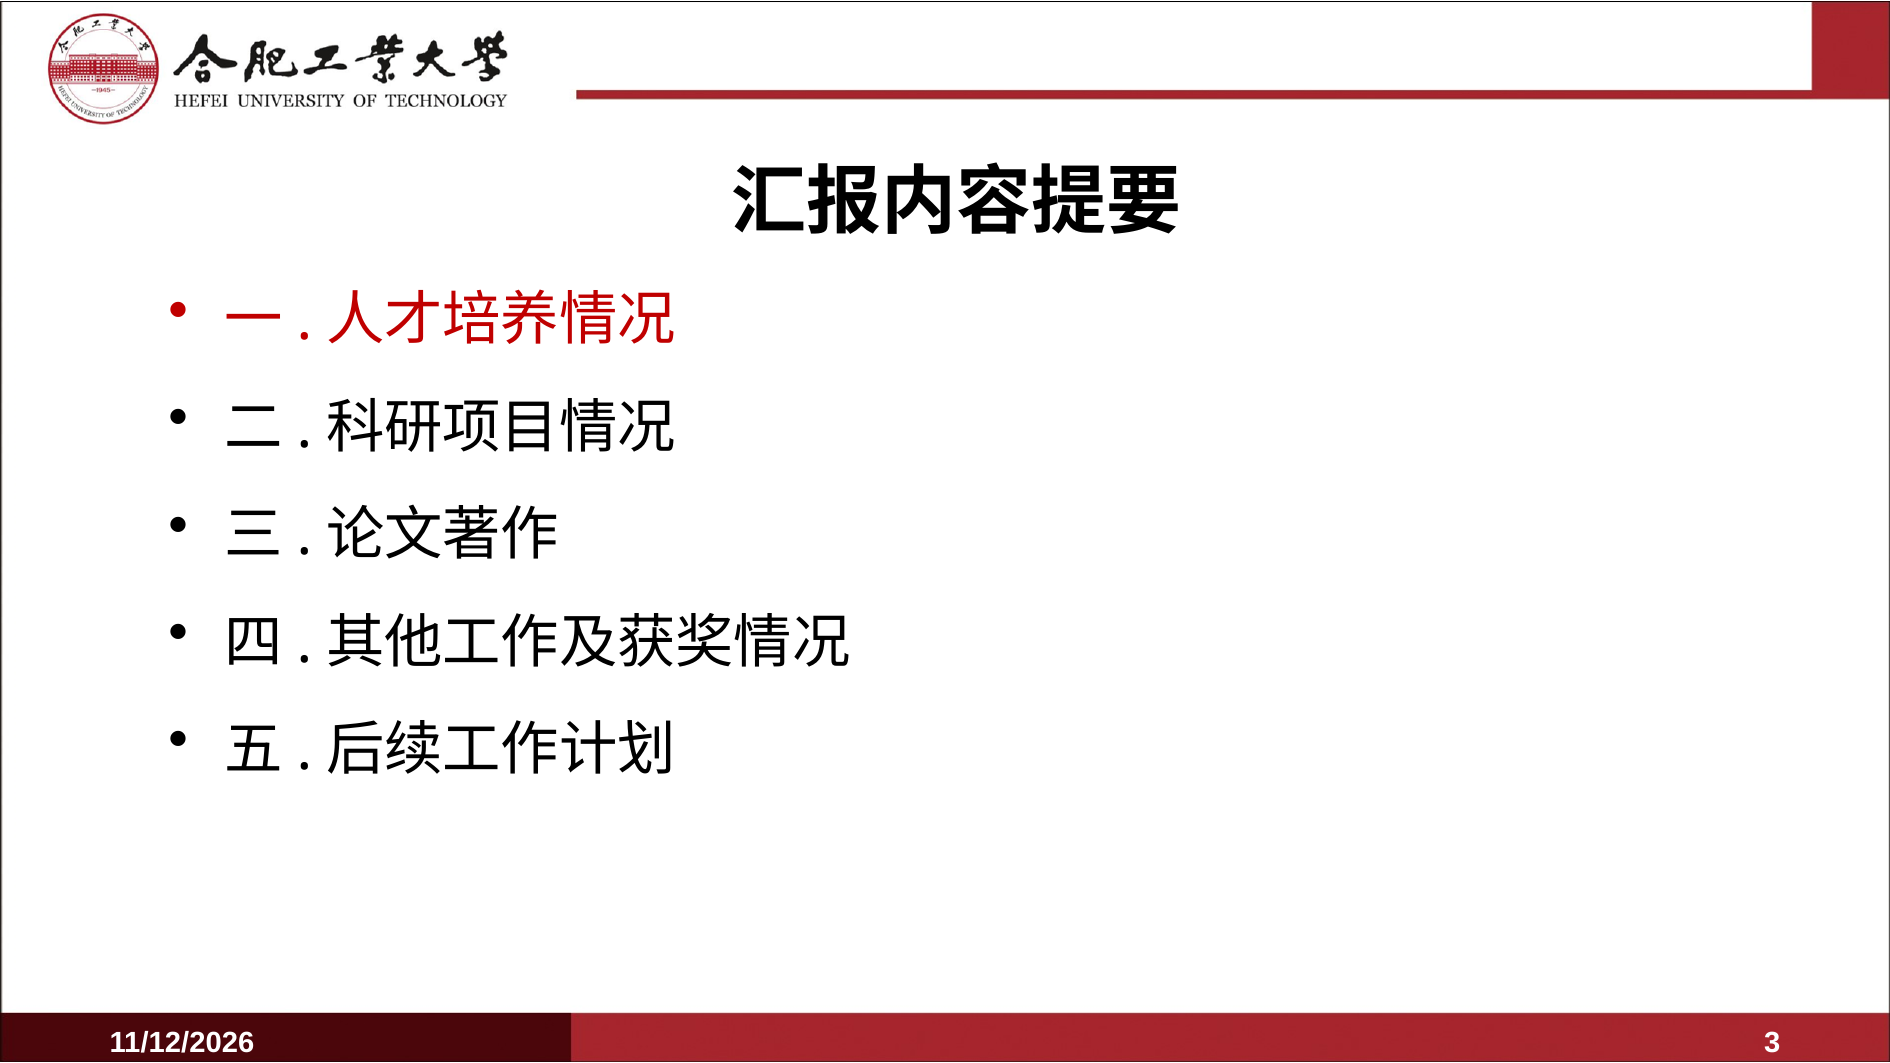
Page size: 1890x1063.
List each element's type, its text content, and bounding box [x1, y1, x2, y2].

picture [0, 1, 1890, 1062]
slide_number 2 [1354, 1015, 1796, 1063]
title 汇报内容提要 [153, 121, 1760, 273]
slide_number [94, 1015, 536, 1063]
list 一.人才培养情况 二.科研项目情况 三.论文著作 四.其他工作及获奖情况 五.后续工作计划 [153, 273, 1760, 872]
